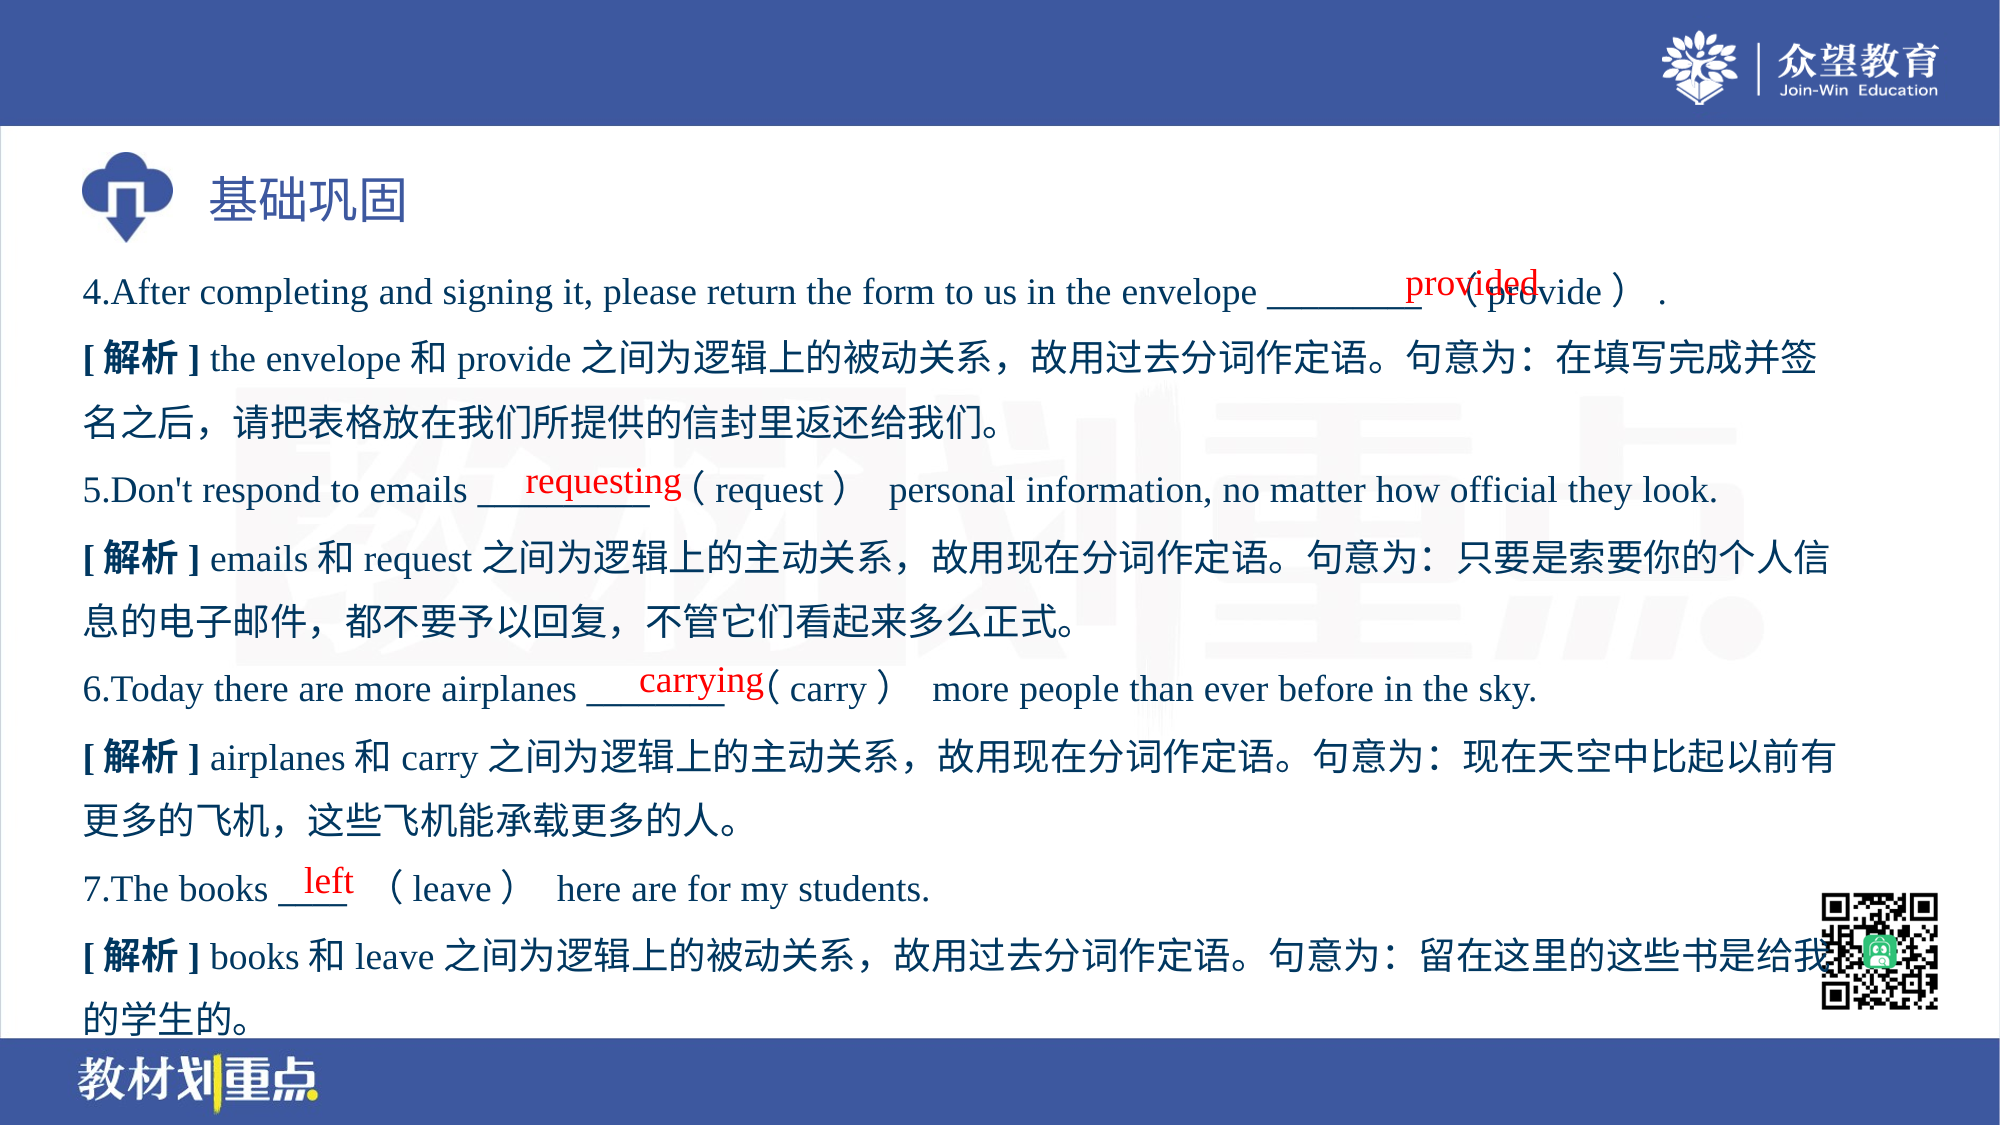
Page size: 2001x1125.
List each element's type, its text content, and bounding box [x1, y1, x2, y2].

text_box [解析] the envelope和provide之间为逻辑上的被动关系，故用过去分词作定语。句意为：在填写完成并签 名之后，请把表格放在我们所提供的信封里返还给我们。 [82, 312, 1817, 438]
text_box 4.After completing and signing it, please return the form to us in the envelope _________ （provide）. [82, 247, 1817, 306]
text_box provided [1391, 238, 1553, 297]
text_box left [290, 836, 368, 895]
text_box requesting [512, 436, 696, 495]
picture [0, 0, 2000, 1125]
text_box [解析] books和leave之间为逻辑上的被动关系，故用过去分词作定语。句意为：留在这里的这些书是给我 的学生的。 [82, 910, 1817, 1035]
text_box 5.Don't respond to emails __________ （request） personal information, no matter how official they look. [82, 445, 1831, 504]
text_box [解析] airplanes和carry之间为逻辑上的主动关系，故用现在分词作定语。句意为：现在天空中比起以前有 更多的飞机，这些飞机能承载更多的人。 [82, 710, 1817, 836]
text_box 6.Today there are more airplanes ________ （carry） more people than ever before in the sky. [82, 644, 1817, 703]
text_box carrying [625, 635, 778, 694]
text_box [解析] emails和request之间为逻辑上的主动关系，故用现在分词作定语。句意为：只要是索要你的个人信 息的电子邮件，都不要予以回复，不管它们看起来多么正式。 [82, 511, 1817, 637]
text_box 7.The books ____ （leave） here are for my students. [82, 843, 1817, 902]
